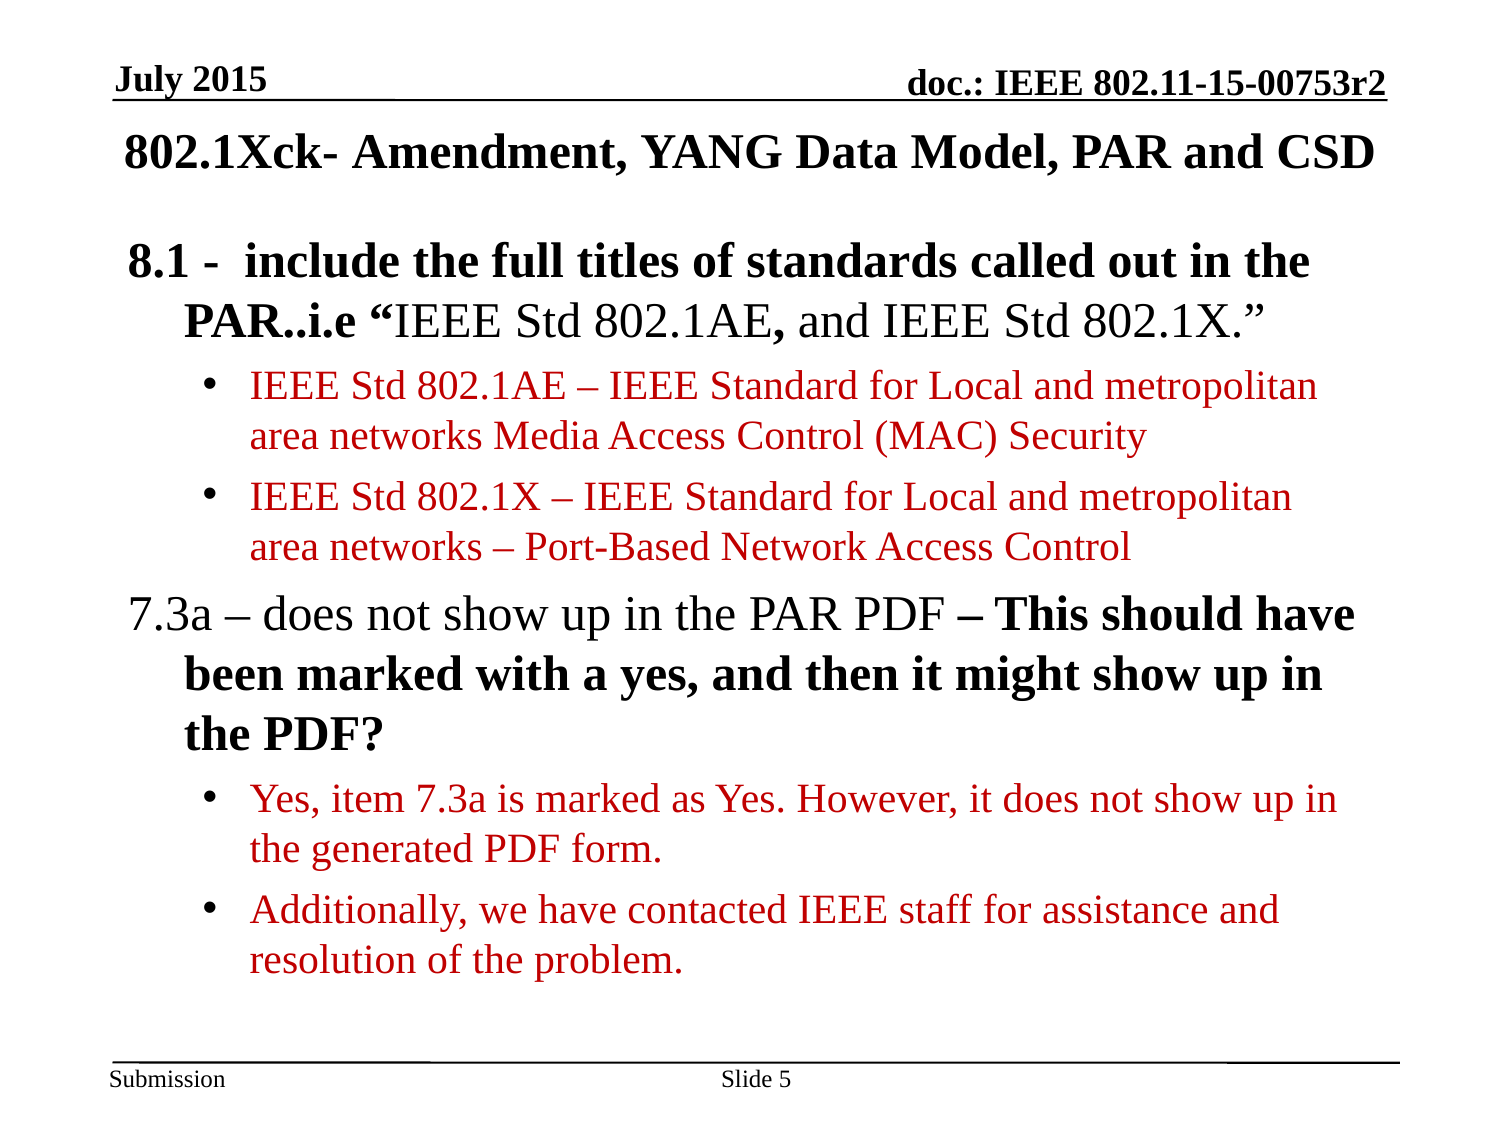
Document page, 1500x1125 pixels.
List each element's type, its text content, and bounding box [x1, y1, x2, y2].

list 8.1 - include the full titles of standards called out in the PAR..i.e “IEEE Std 802.1AE, and IEEE Std 802.1X.” IEEE Std 802.1AE – IEEE Standard for Local and metropolitan area networks Media Access Control (MAC) Security IEEE Std 802.1X – IEEE Standard for Local and metropolitan area networks – Port-Based Network Access Control 7.3a – does not show up in the PAR PDF – This should have been marked with a yes, and then it might show up in the PDF? Yes, item 7.3a is marked as Yes. However, it does not show up in the generated PDF form. Additionally, we have contacted IEEE staff for assistance and resolution of the problem. [112, 219, 1388, 1000]
slide_number Slide 5 [712, 1061, 800, 1123]
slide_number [114, 54, 423, 100]
title 802.1Xck- Amendment, YANG Data Model, PAR and CSD [100, 112, 1400, 185]
